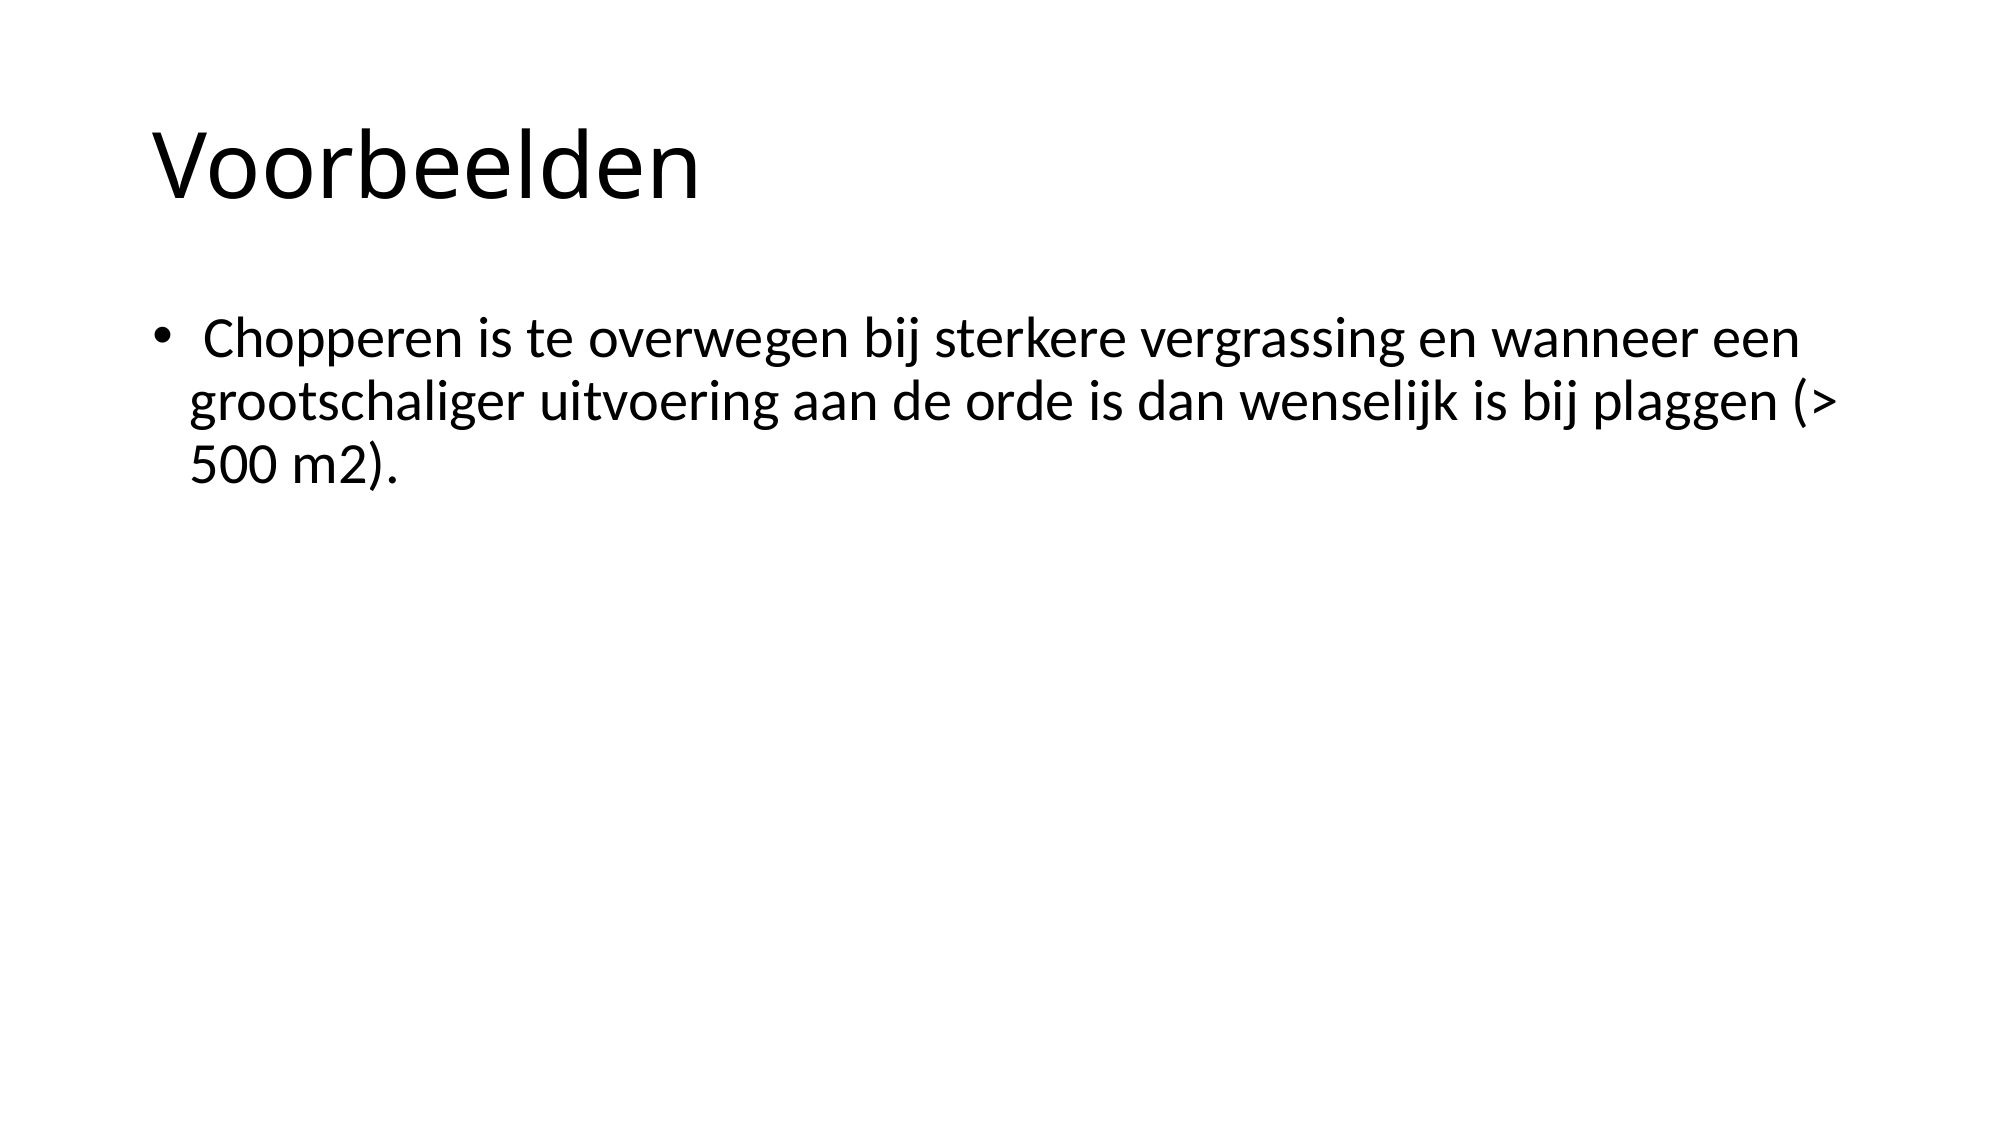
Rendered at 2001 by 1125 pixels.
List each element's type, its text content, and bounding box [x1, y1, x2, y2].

list Chopperen is te overwegen bij sterkere vergrassing en wanneer een grootschaliger uitvoering aan de orde is dan wenselijk is bij plaggen (> 500 m2). [137, 299, 1863, 1014]
title Voorbeelden [137, 59, 1863, 278]
